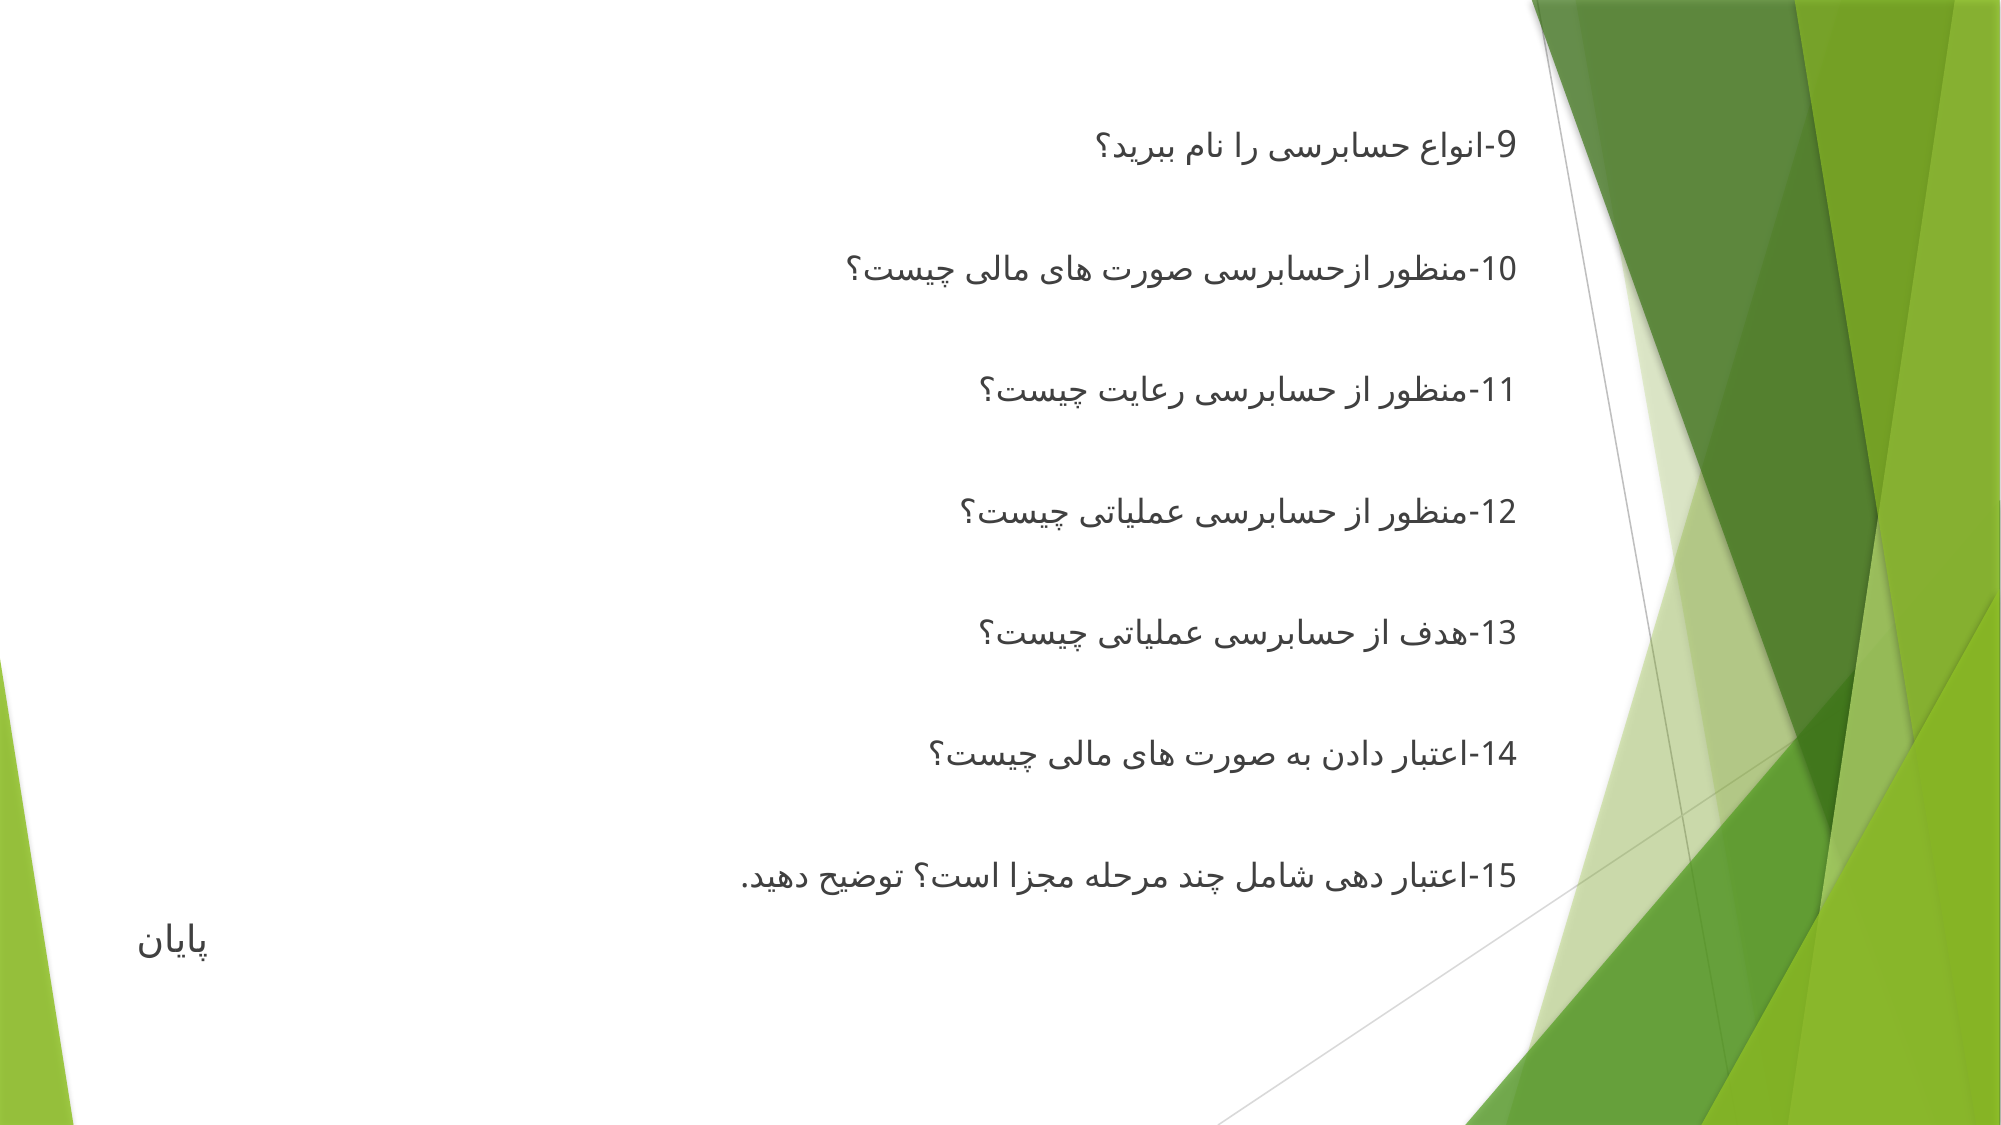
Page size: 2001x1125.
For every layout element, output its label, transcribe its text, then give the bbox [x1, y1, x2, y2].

list 9-انواع حسابرسی را نام ببرید؟ 10-منظور ازحسابرسی صورت های مالی چیست؟ 11-منظور از حسابرسی رعایت چیست؟ 12-منظور از حسابرسی عملیاتی چیست؟ 13-هدف از حسابرسی عملیاتی چیست؟ 14-اعتبار دادن به صورت های مالی چیست؟ 15-اعتبار دهی شامل چند مرحله مجزا است؟ توضیح دهید. پایان [121, 112, 1532, 1015]
